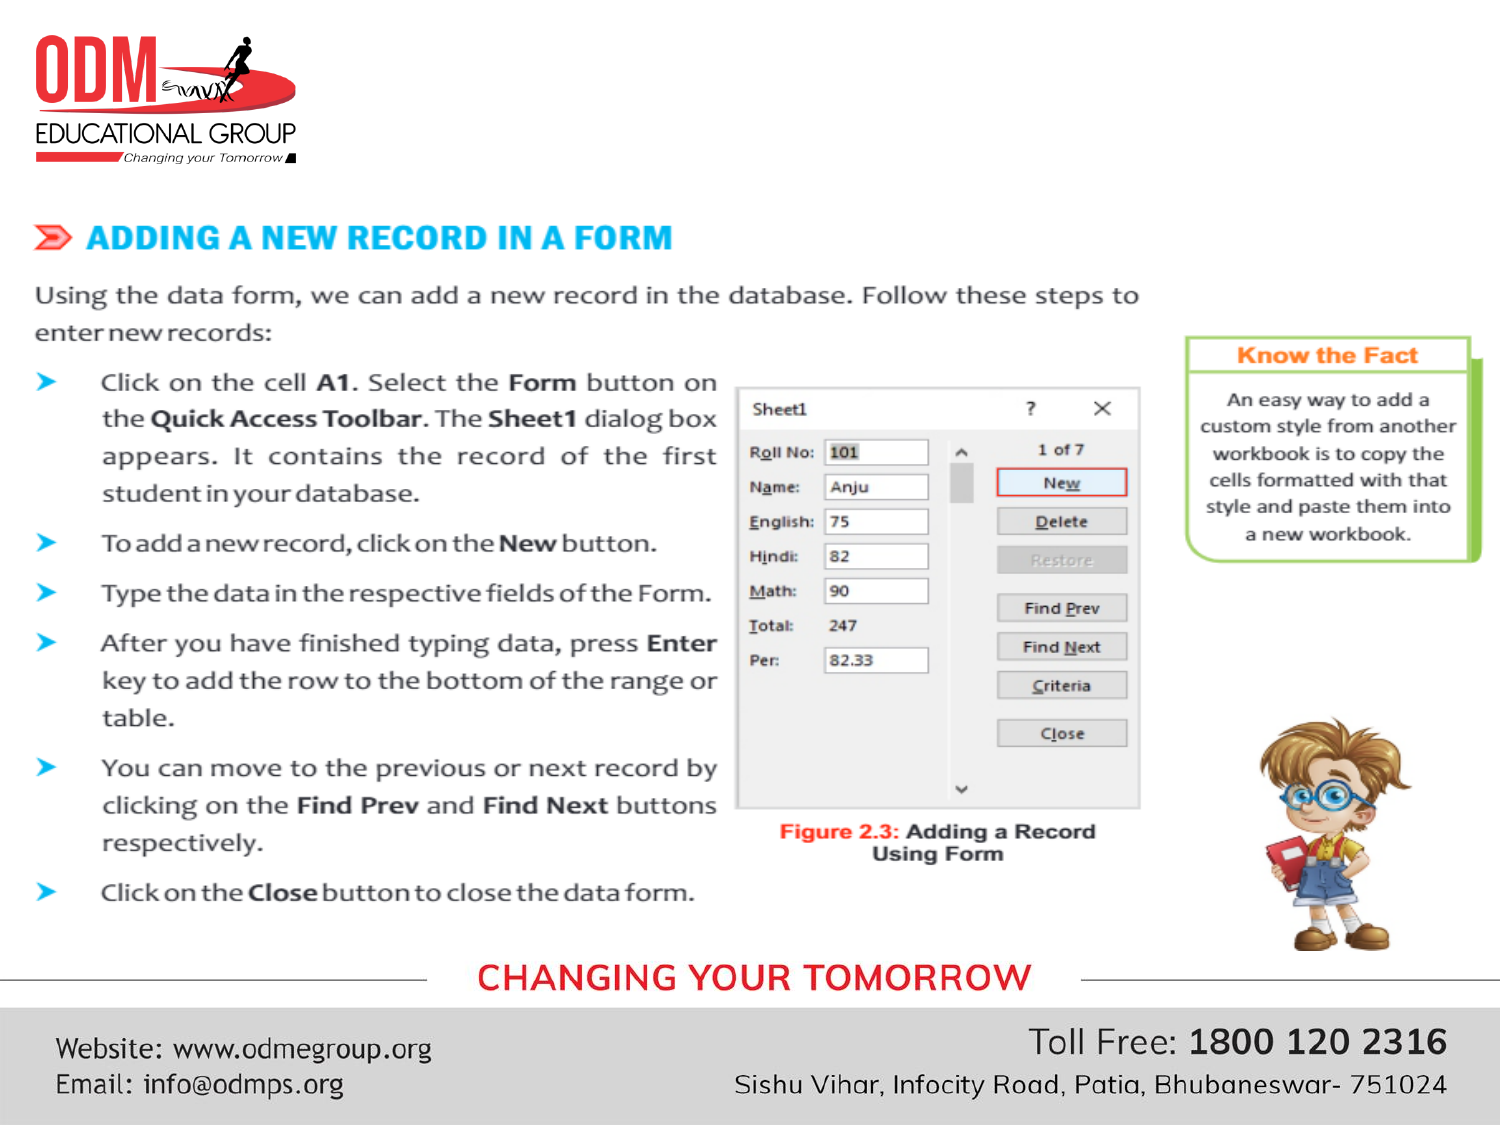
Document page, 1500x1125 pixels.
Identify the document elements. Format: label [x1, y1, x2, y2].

picture [0, 207, 1500, 1125]
picture [36, 35, 296, 164]
